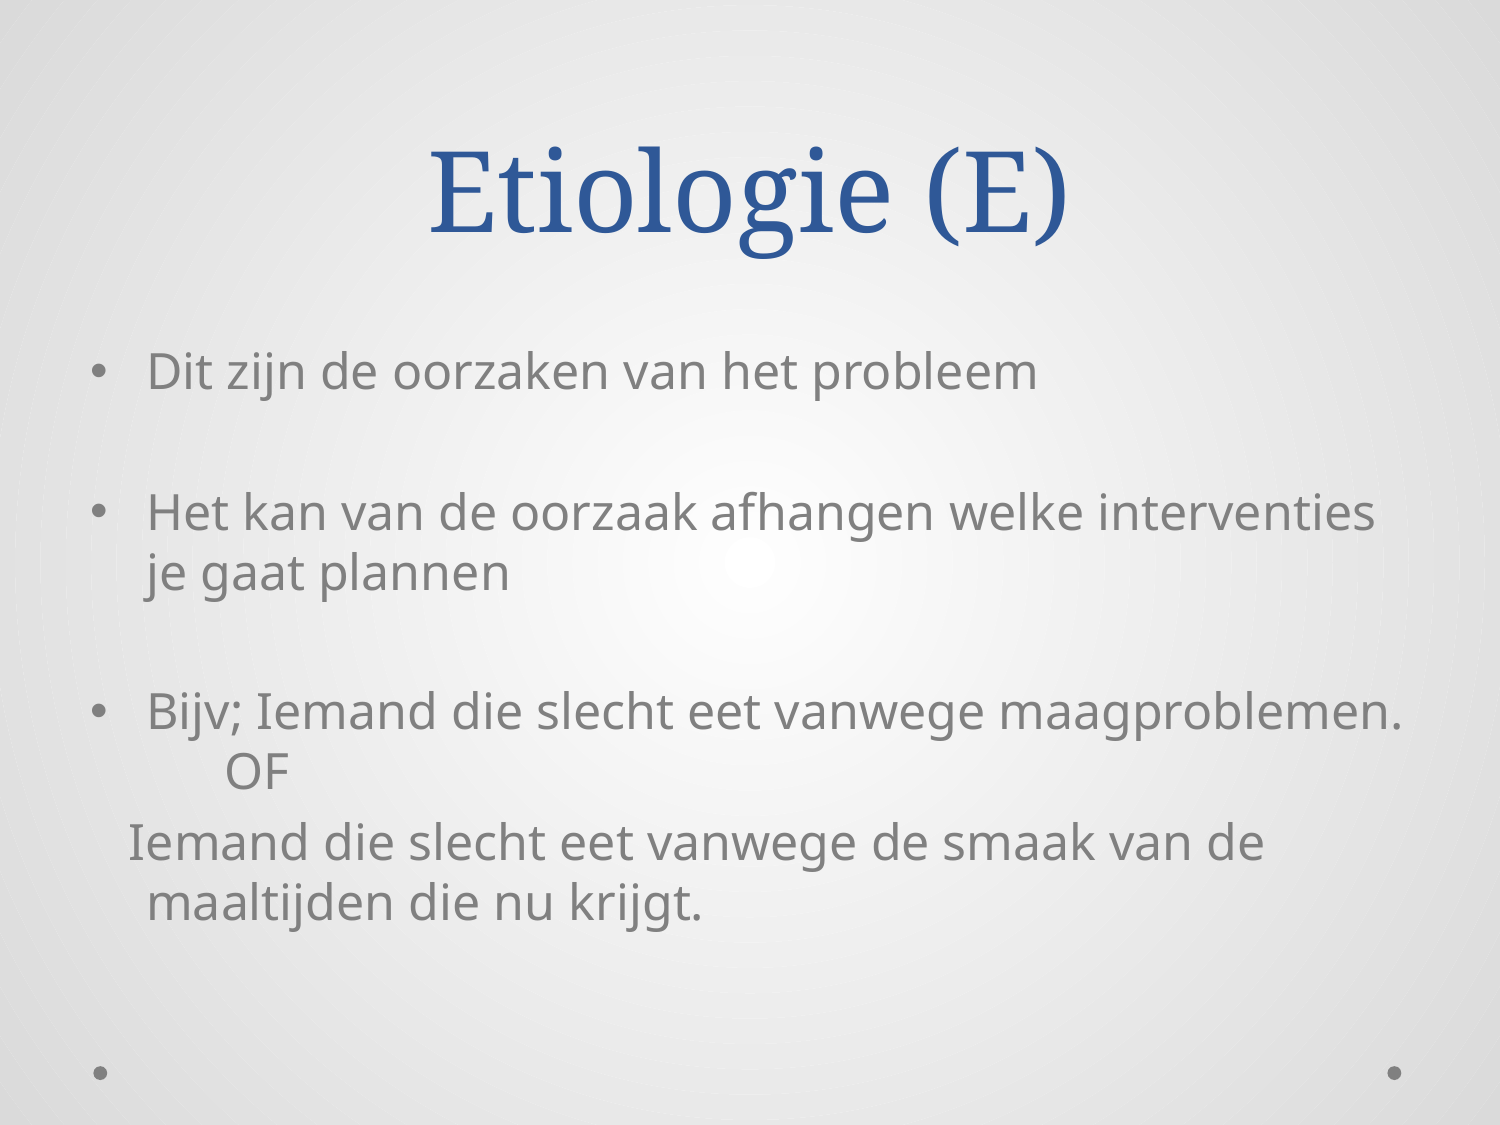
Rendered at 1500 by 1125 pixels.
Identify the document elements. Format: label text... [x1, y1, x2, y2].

title Etiologie (E) [75, 0, 1425, 263]
list Dit zijn de oorzaken van het probleem Het kan van de oorzaak afhangen welke interventies je gaat plannen Bijv; Iemand die slecht eet vanwege maagproblemen. OF Iemand die slecht eet vanwege de smaak van de maaltijden die nu krijgt. [75, 263, 1425, 1005]
